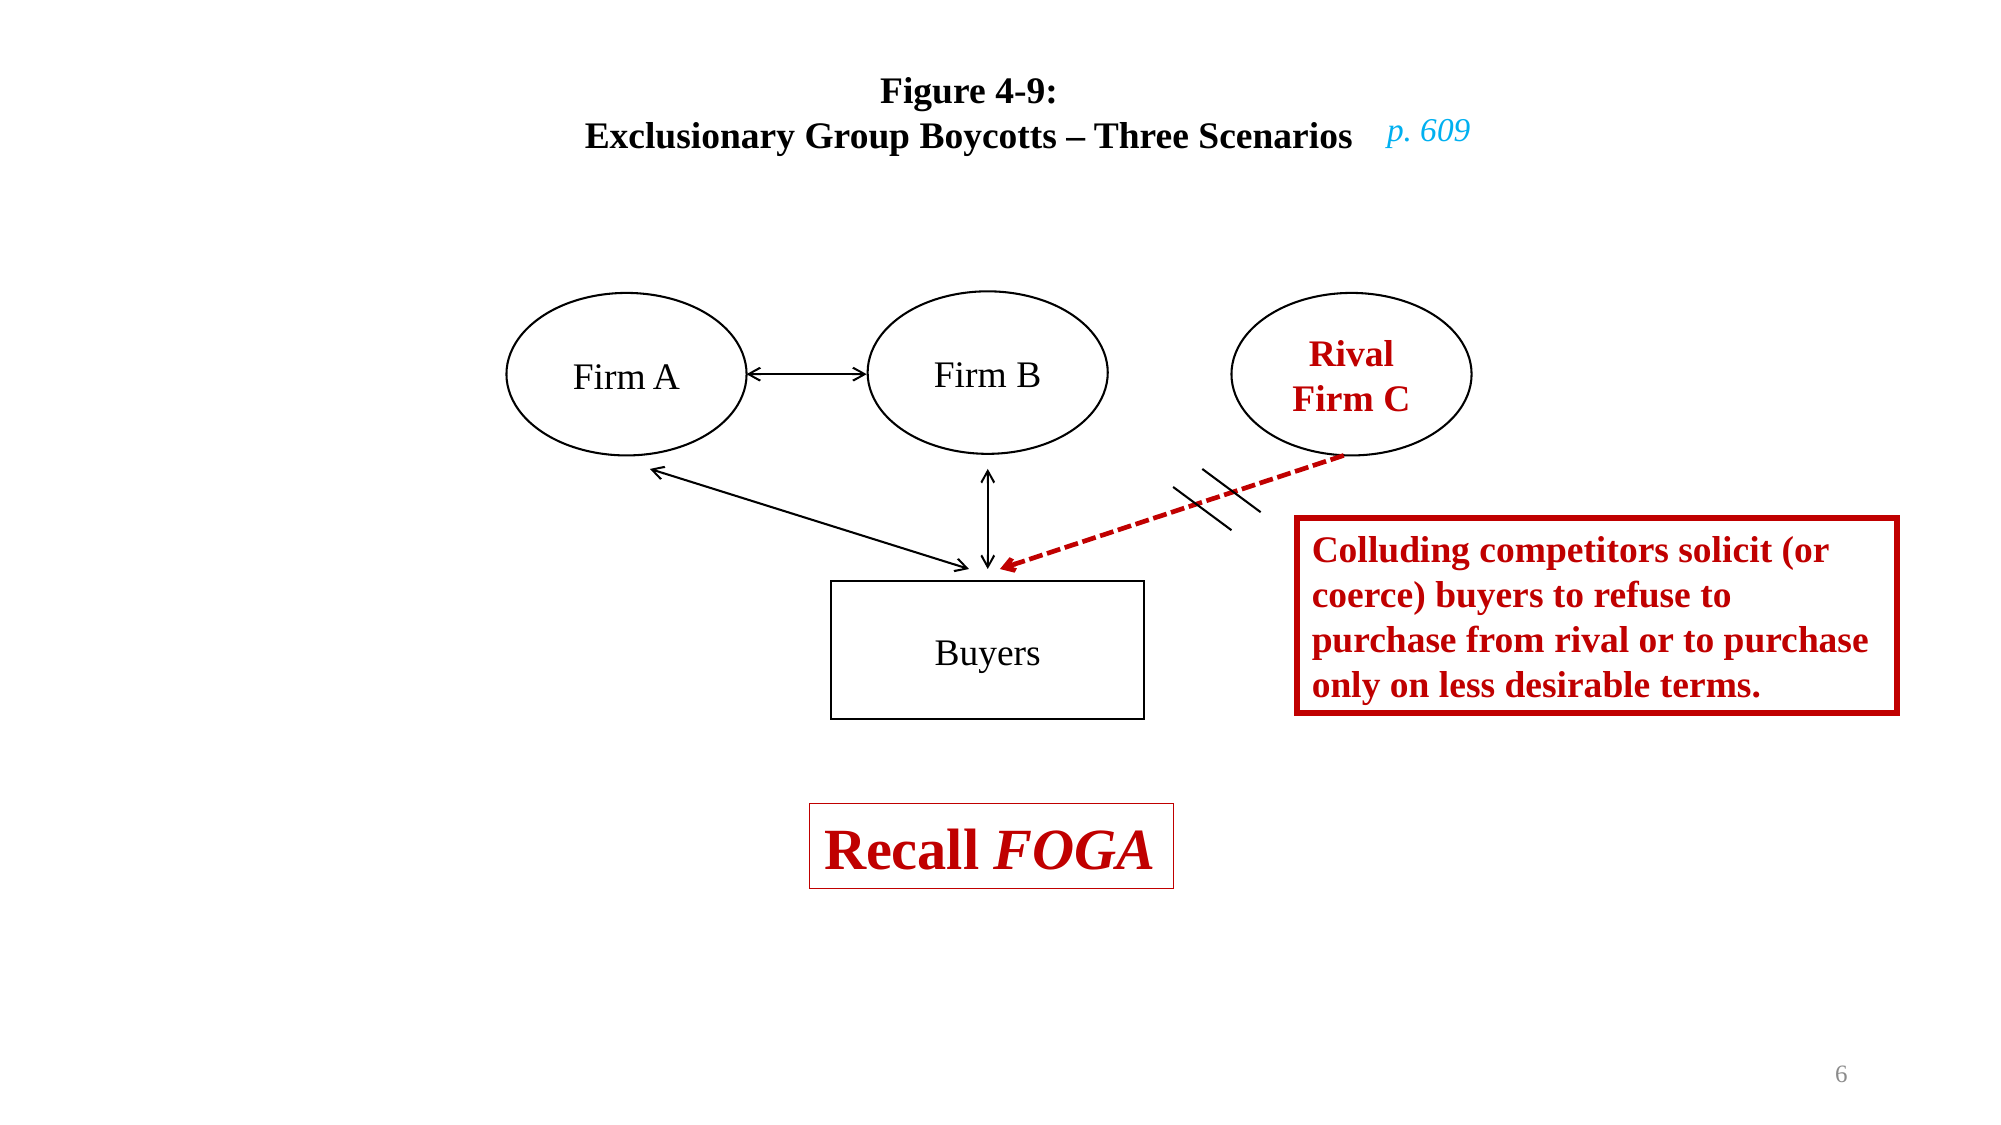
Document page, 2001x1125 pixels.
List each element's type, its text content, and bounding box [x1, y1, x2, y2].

text_box Figure 4-9: Exclusionary Group Boycotts – Three Scenarios [569, 58, 1369, 163]
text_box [1202, 468, 1261, 513]
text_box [999, 455, 1344, 570]
text_box Firm A [505, 291, 748, 457]
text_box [649, 468, 969, 569]
text_box p. 609 [1372, 101, 1486, 156]
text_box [1173, 486, 1232, 531]
text_box Rival Firm C [1230, 291, 1473, 457]
text_box Firm B [866, 290, 1109, 455]
text_box Colluding competitors solicit (or coerce) buyers to refuse to purchase from rival or to purchase only on less desirable terms. [1297, 518, 1898, 713]
text_box Recall FOGA [809, 803, 1174, 889]
slide_number 6 [1412, 1042, 1863, 1103]
text_box Buyers [830, 580, 1145, 720]
